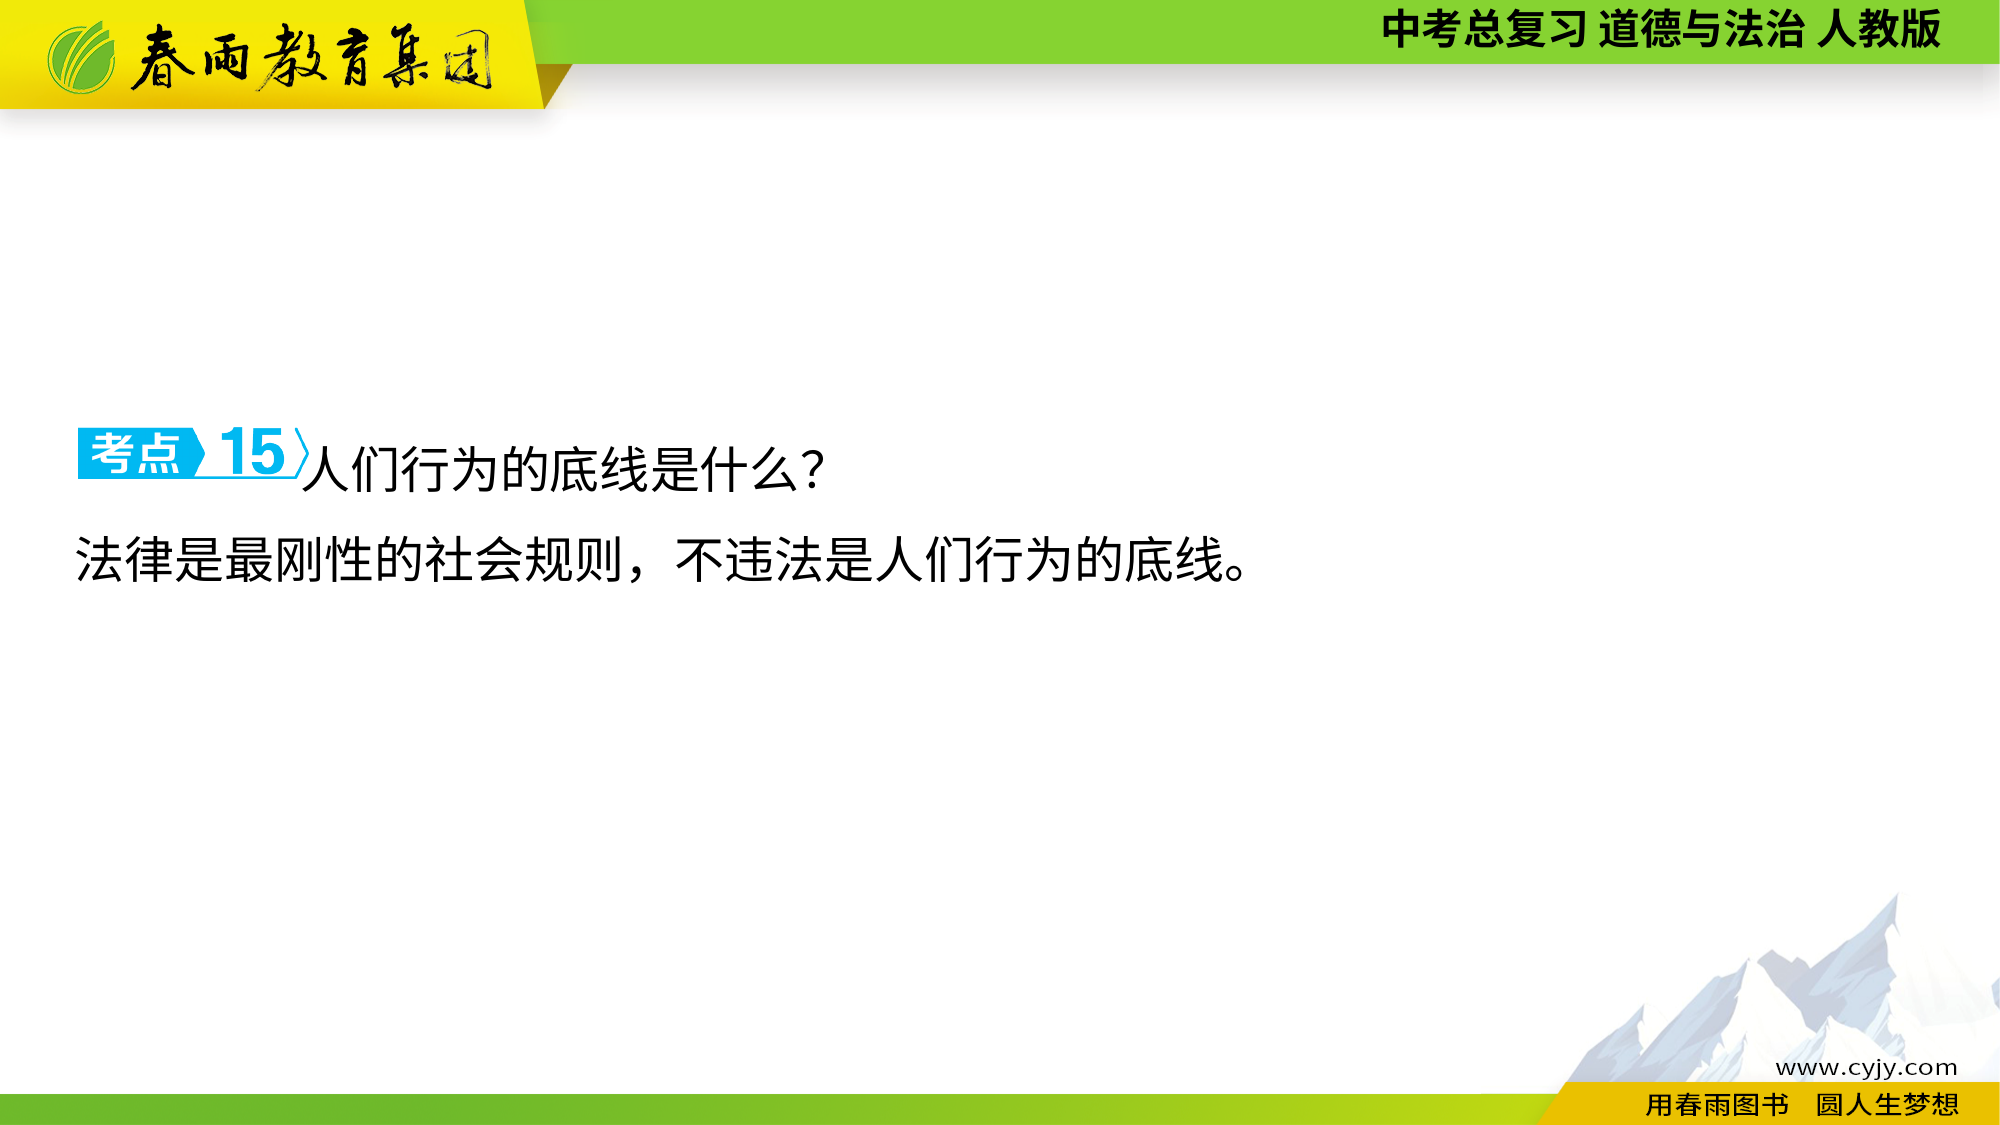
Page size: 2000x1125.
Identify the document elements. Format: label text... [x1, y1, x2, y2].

picture [0, 0, 2000, 1125]
list 人们行为的底线是什么？ 法律是最刚性的社会规则，不违法是人们行为的底线。 [59, 400, 1944, 587]
